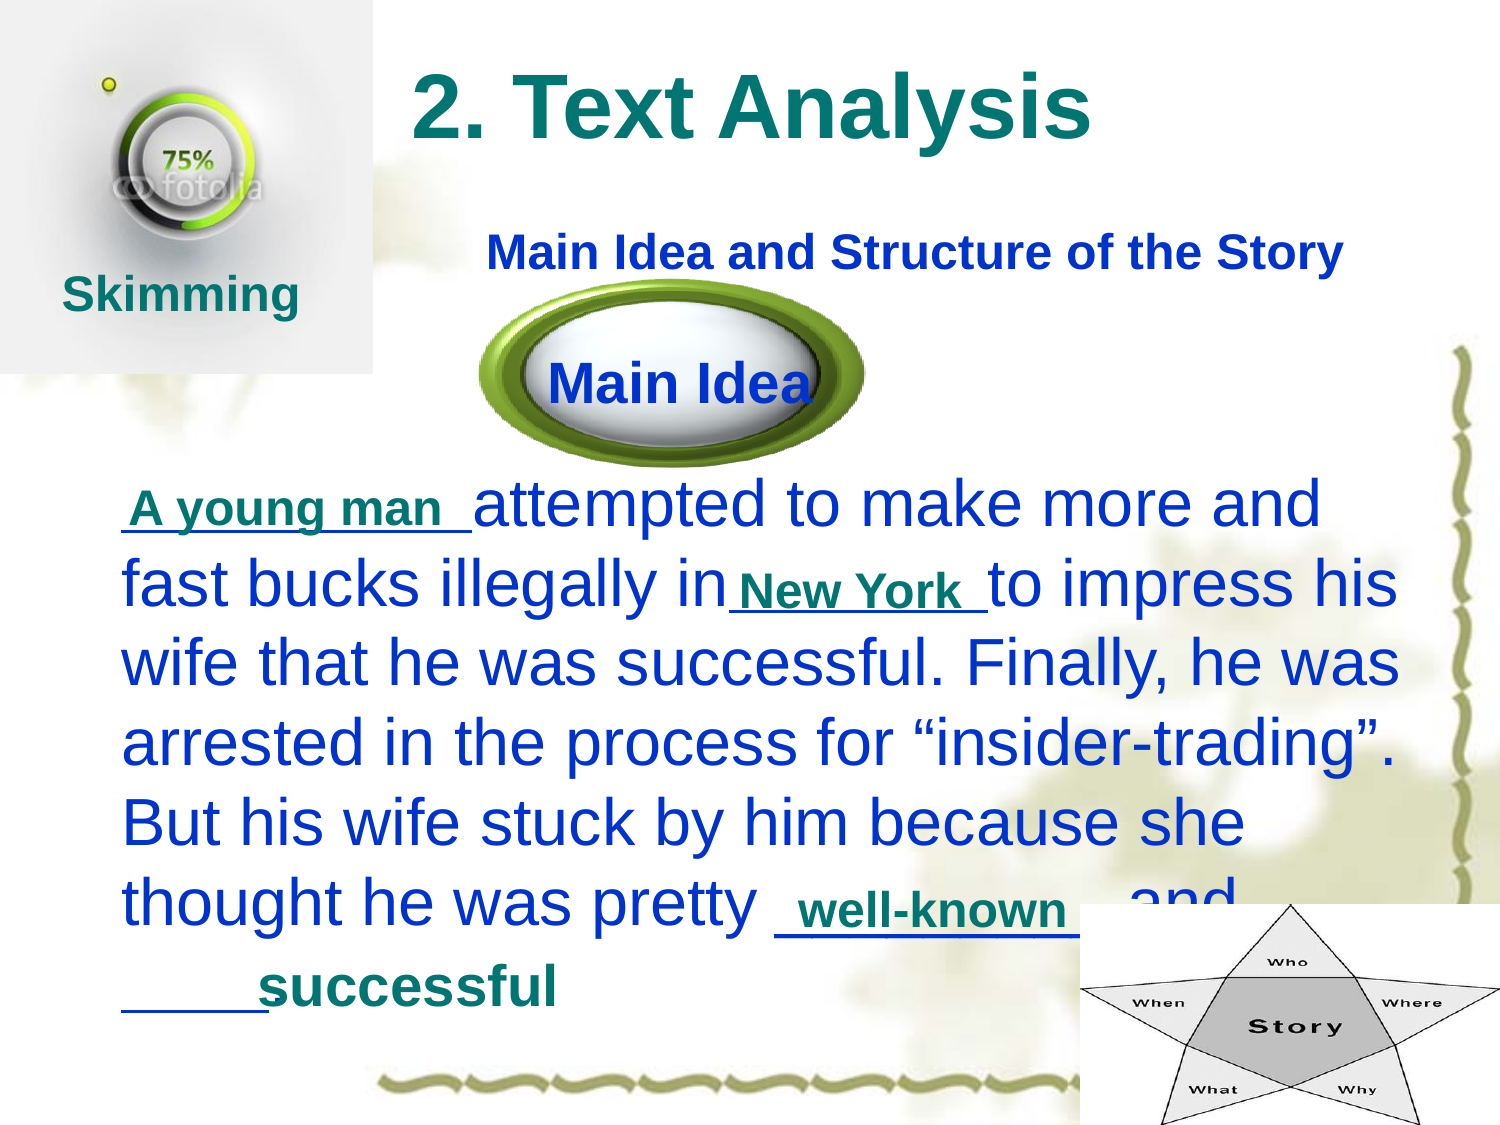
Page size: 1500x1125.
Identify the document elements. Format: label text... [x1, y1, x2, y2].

text_box [738, 893, 1010, 953]
list attempted to make more and fast bucks illegally in to impress his wife that he was successful. Finally, he was arrested in the process for “insider-trading”. But his wife stuck by him because she thought he was pretty _________ and . [49, 243, 1452, 963]
text_box 2. Text Analysis [376, 30, 1323, 174]
text_box New York [714, 550, 987, 626]
text_box well-known [761, 869, 1105, 945]
text_box Main Idea and Structure of the Story [419, 212, 1412, 287]
picture [0, 0, 1500, 1125]
text_box A young man [113, 468, 465, 543]
text_box successful [242, 940, 575, 1026]
